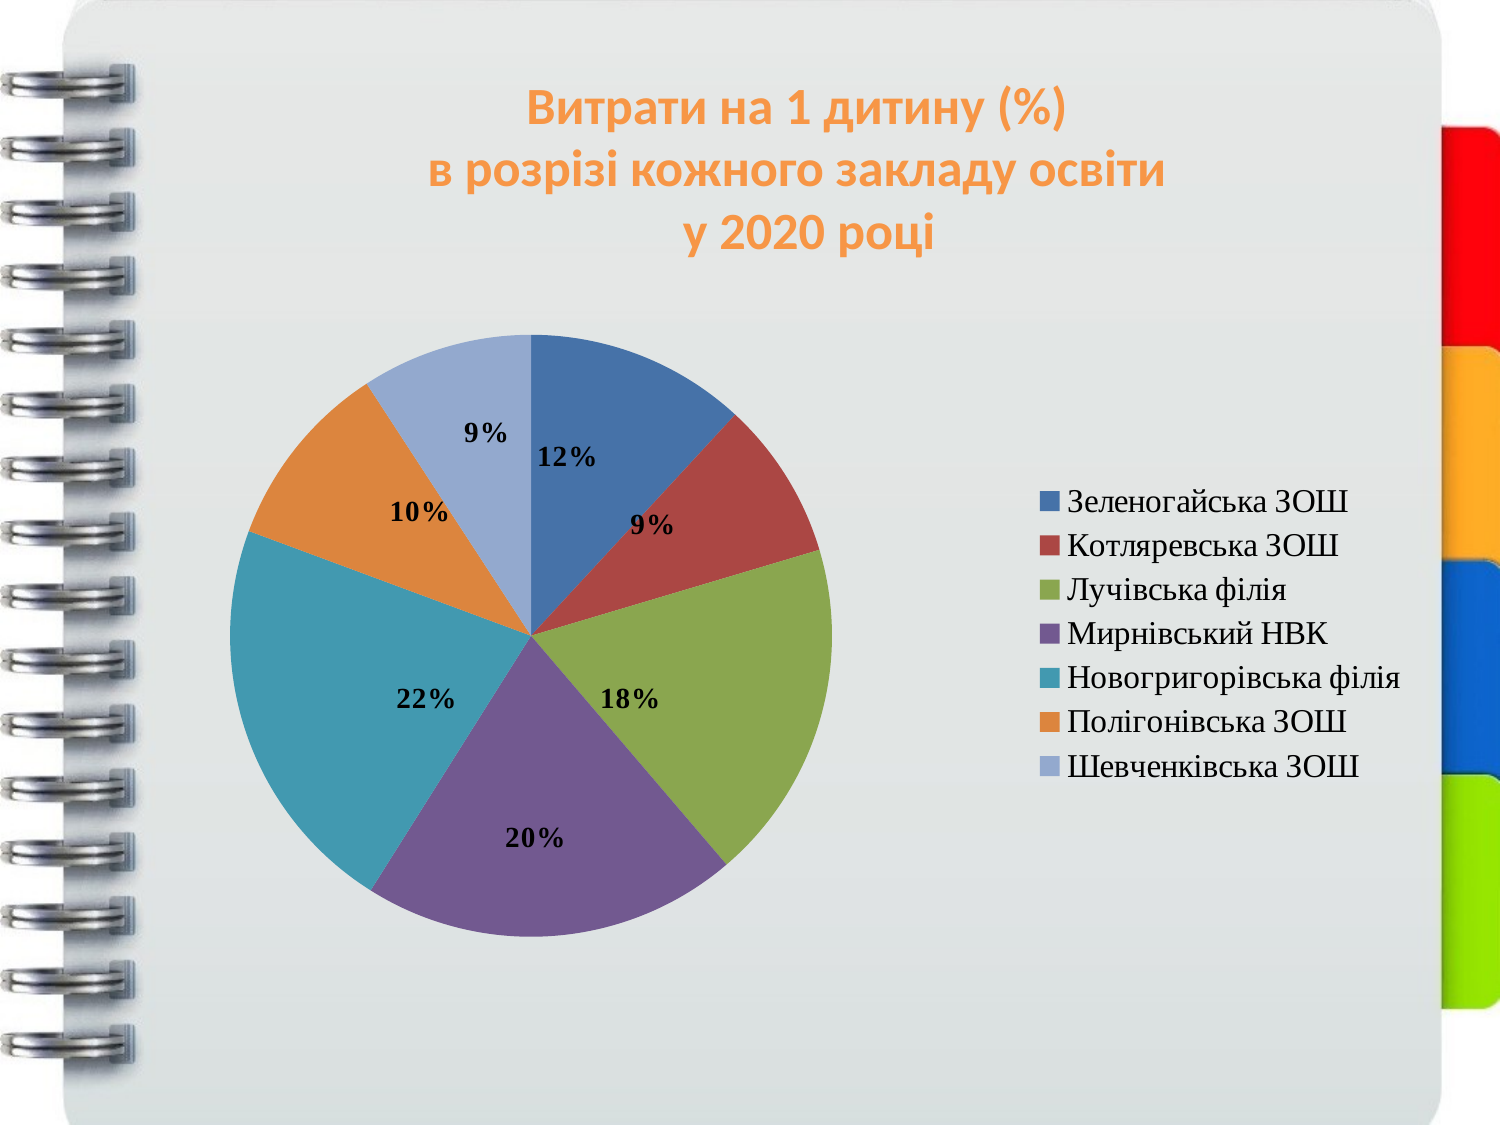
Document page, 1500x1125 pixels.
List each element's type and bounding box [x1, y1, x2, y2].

chart [74, 262, 1426, 1006]
picture [0, 0, 1500, 1125]
